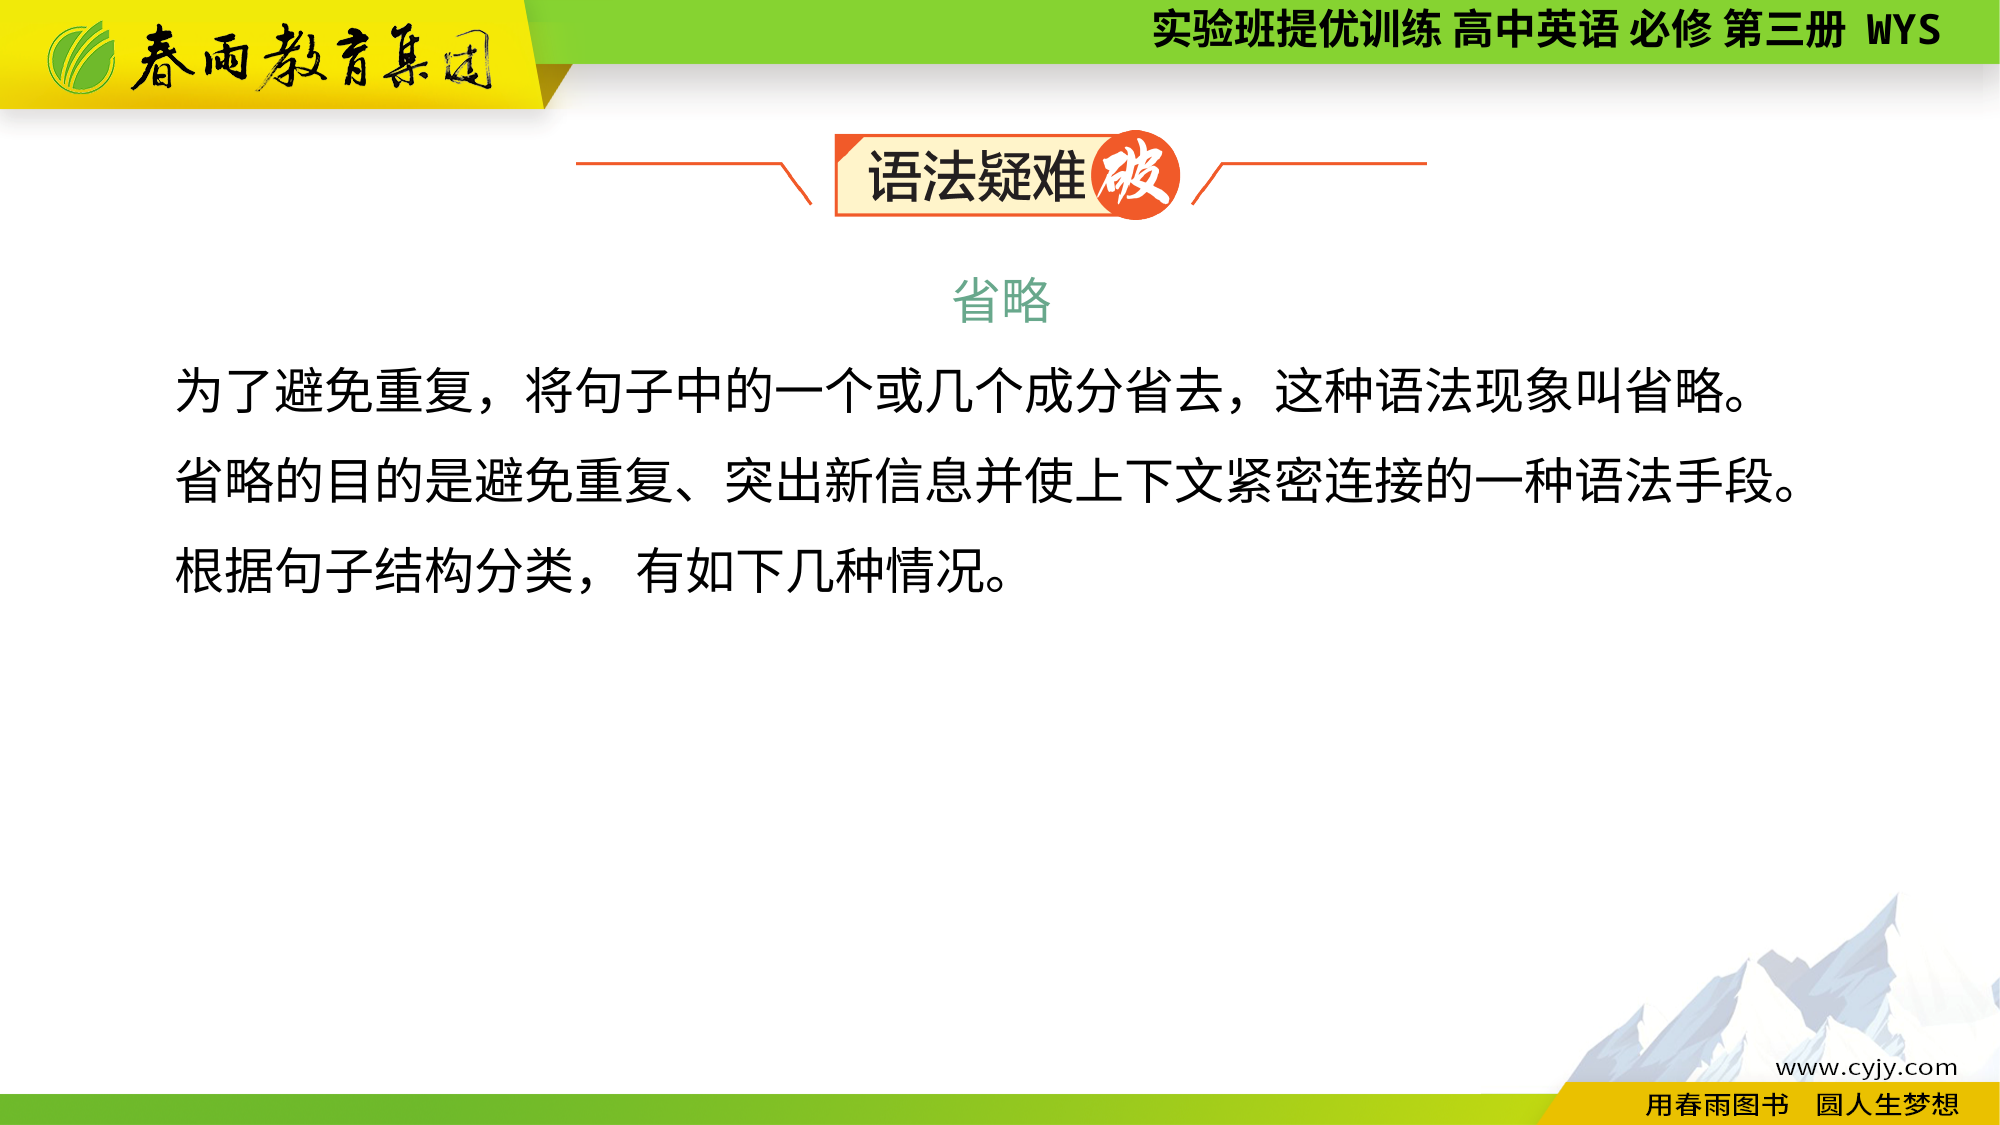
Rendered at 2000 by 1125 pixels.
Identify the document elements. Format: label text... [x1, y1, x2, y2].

picture [0, 0, 2000, 1125]
list 省略 为了避免重复，将句子中的一个或几个成分省去，这种语法现象叫省略。 省略的目的是避免重复、突出新信息并使上下文紧密连接的一种语法手段。 根据句子结构分类， 有如下几种情况。 [59, 232, 1944, 600]
